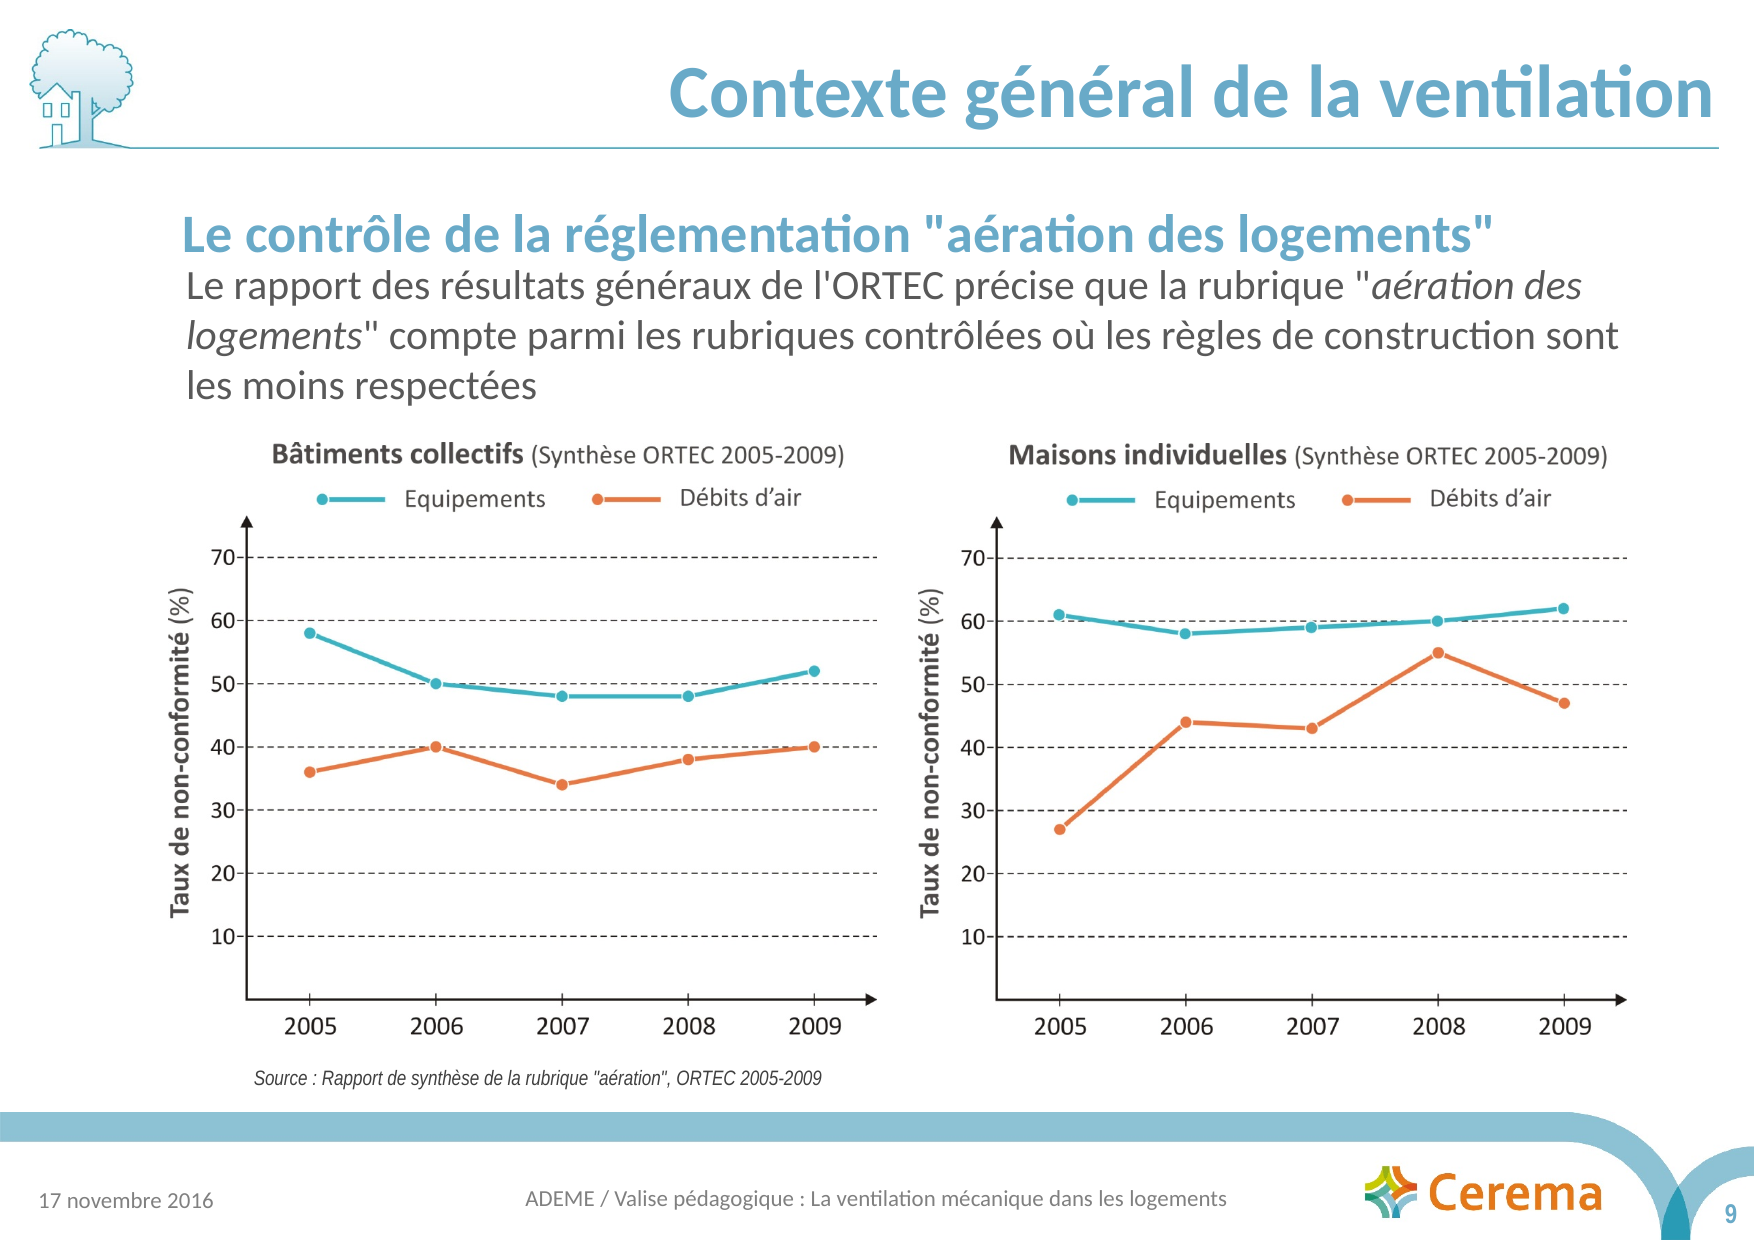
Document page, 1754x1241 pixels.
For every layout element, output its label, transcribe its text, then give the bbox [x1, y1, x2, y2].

text_box Contexte général de la ventilation [265, 35, 1731, 136]
text_box Le rapport des résultats généraux de l'ORTEC précise que la rubrique "aération des logements" compte parmi les rubriques contrôlées où les règles de construction sont les moins respectées [171, 250, 1657, 415]
text_box Source : Rapport de synthèse de la rubrique "aération", ORTEC 2005-2009 [239, 1057, 1055, 1097]
picture [0, 1112, 1754, 1240]
picture [167, 442, 877, 1035]
text_box Le contrôle de la réglementation "aération des logements" [168, 178, 1622, 271]
picture [29, 29, 1719, 149]
picture [917, 442, 1628, 1035]
